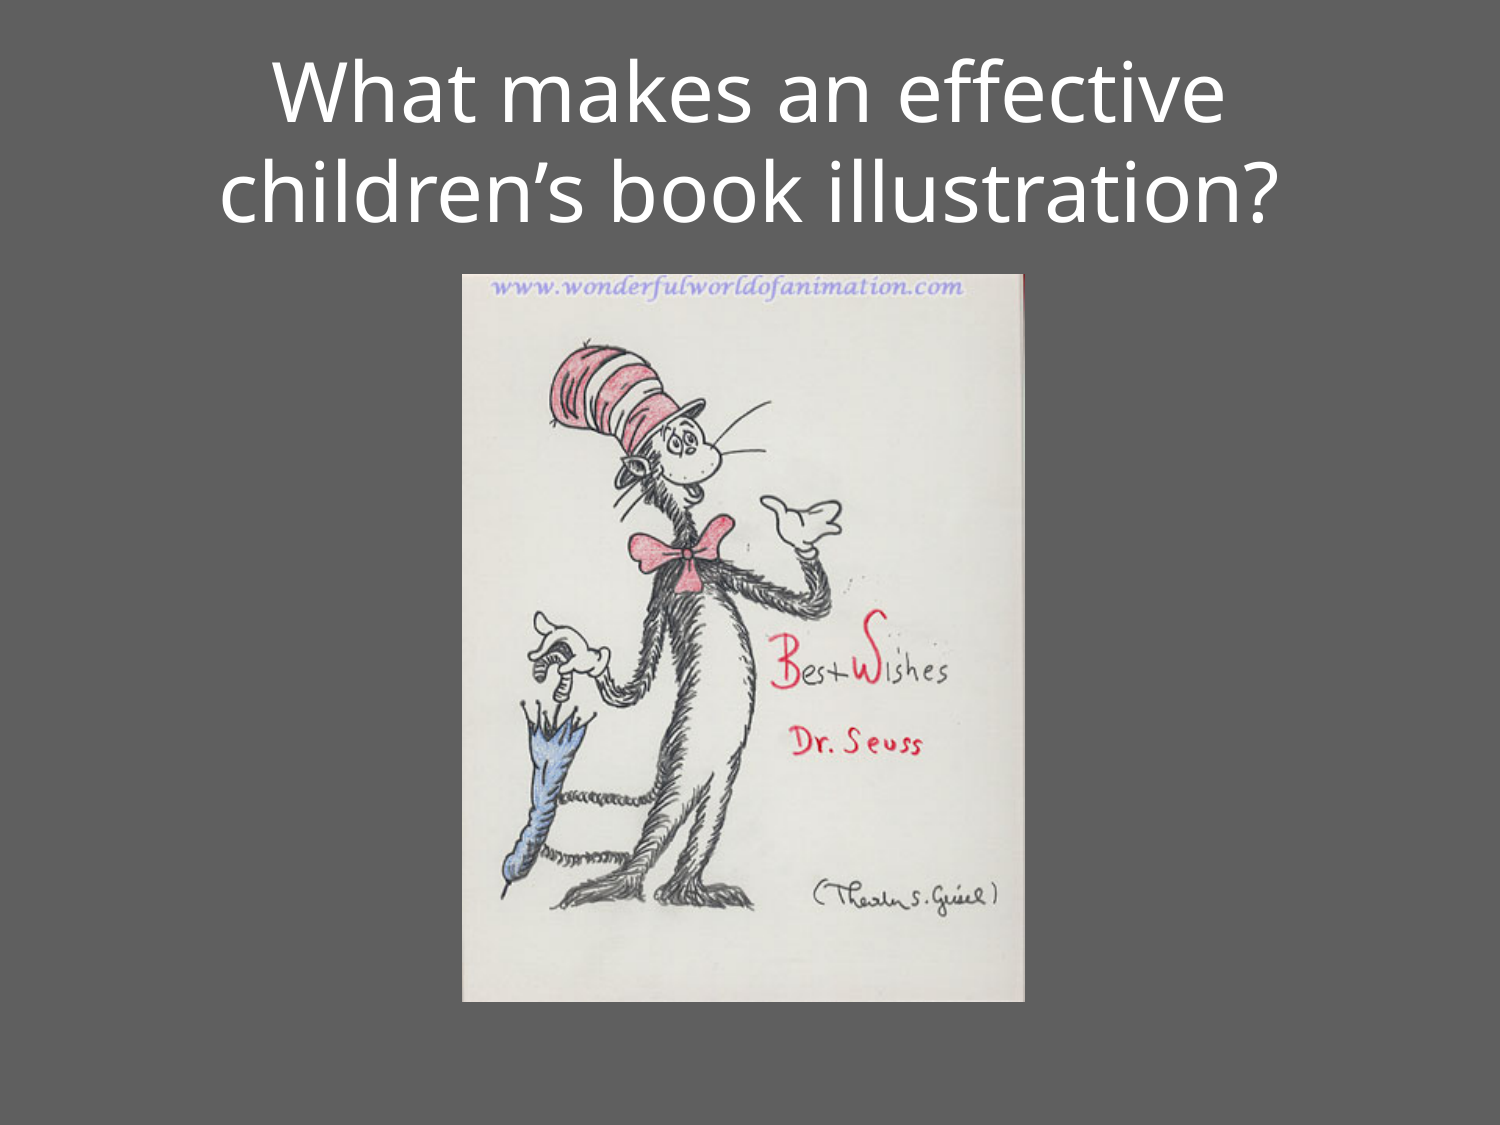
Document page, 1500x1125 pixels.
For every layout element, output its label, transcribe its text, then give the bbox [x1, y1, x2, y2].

picture [462, 274, 1026, 1002]
title What makes an effective children’s book illustration? [74, 44, 1426, 233]
